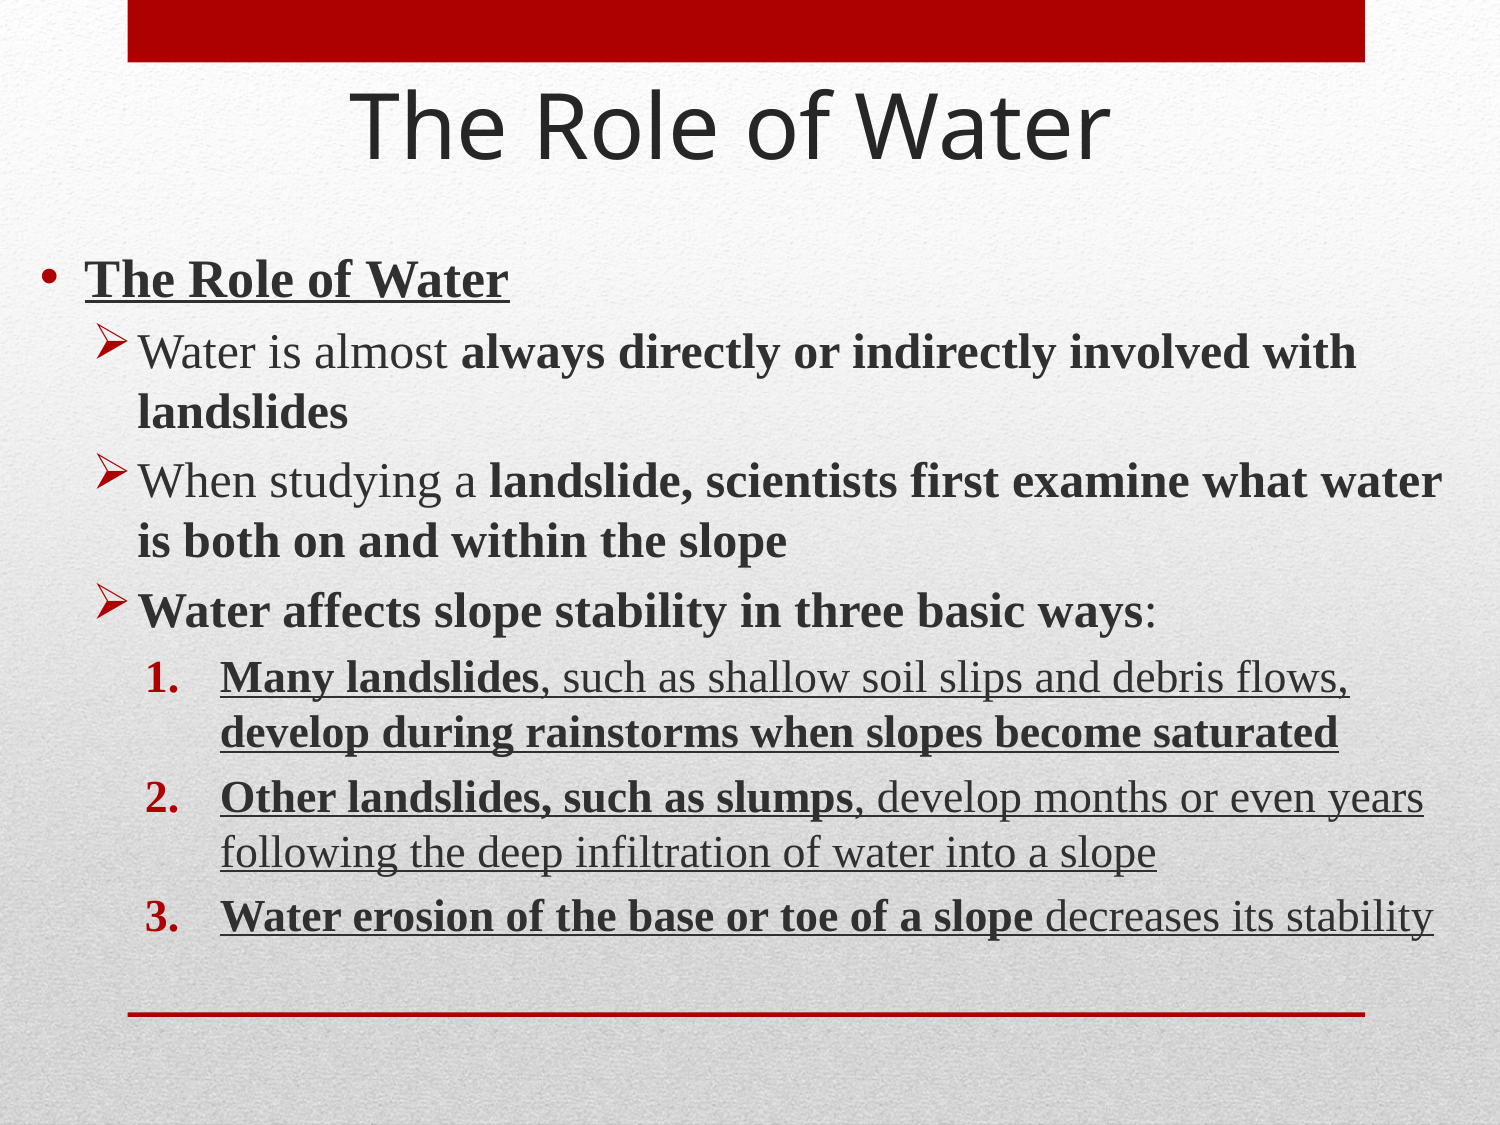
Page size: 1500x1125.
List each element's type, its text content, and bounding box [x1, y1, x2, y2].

title The Role of Water [24, 0, 1438, 185]
list The Role of Water Water is almost always directly or indirectly involved with landslides When studying a landslide, scientists first examine what water is both on and within the slope Water affects slope stability in three basic ways: Many landslides, such as shallow soil slips and debris flows, develop during rainstorms when slopes become saturated Other landslides, such as slumps, develop months or even years following the deep infiltration of water into a slope Water erosion of the base or toe of a slope decreases its stability [24, 185, 1475, 998]
